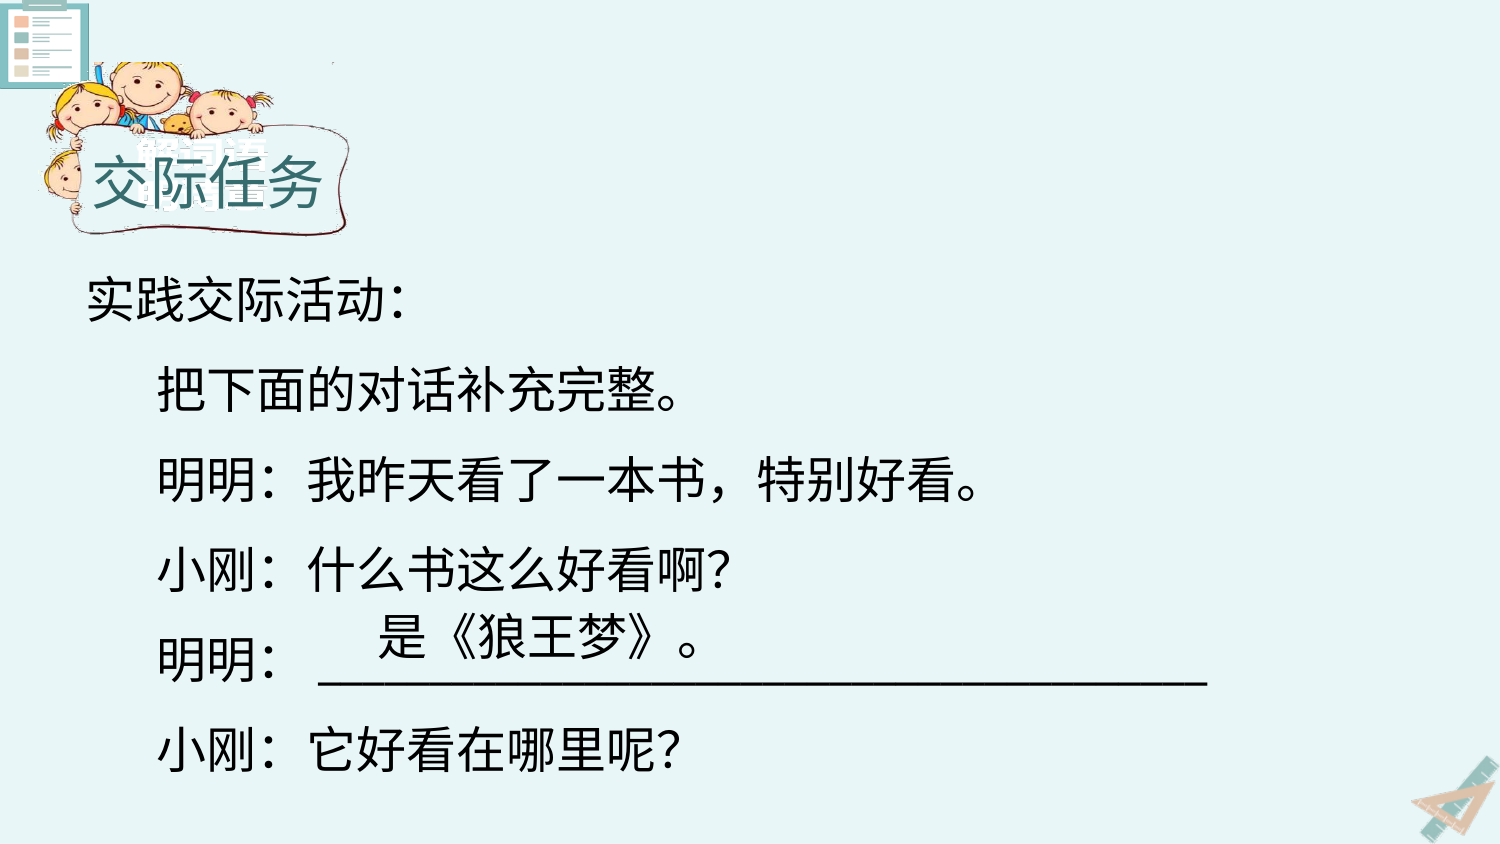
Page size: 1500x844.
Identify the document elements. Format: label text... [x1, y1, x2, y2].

picture [0, 0, 363, 241]
picture [1411, 755, 1500, 844]
text_box 是《狼王梦》。 [362, 597, 743, 673]
text_box 实践交际活动： 把下面的对话补充完整。 明明：我昨天看了一本书，特别好看。 小刚：什么书这么好看啊？ 明明：________________________________________ 小刚：它好看在哪里呢？ [85, 238, 1424, 788]
